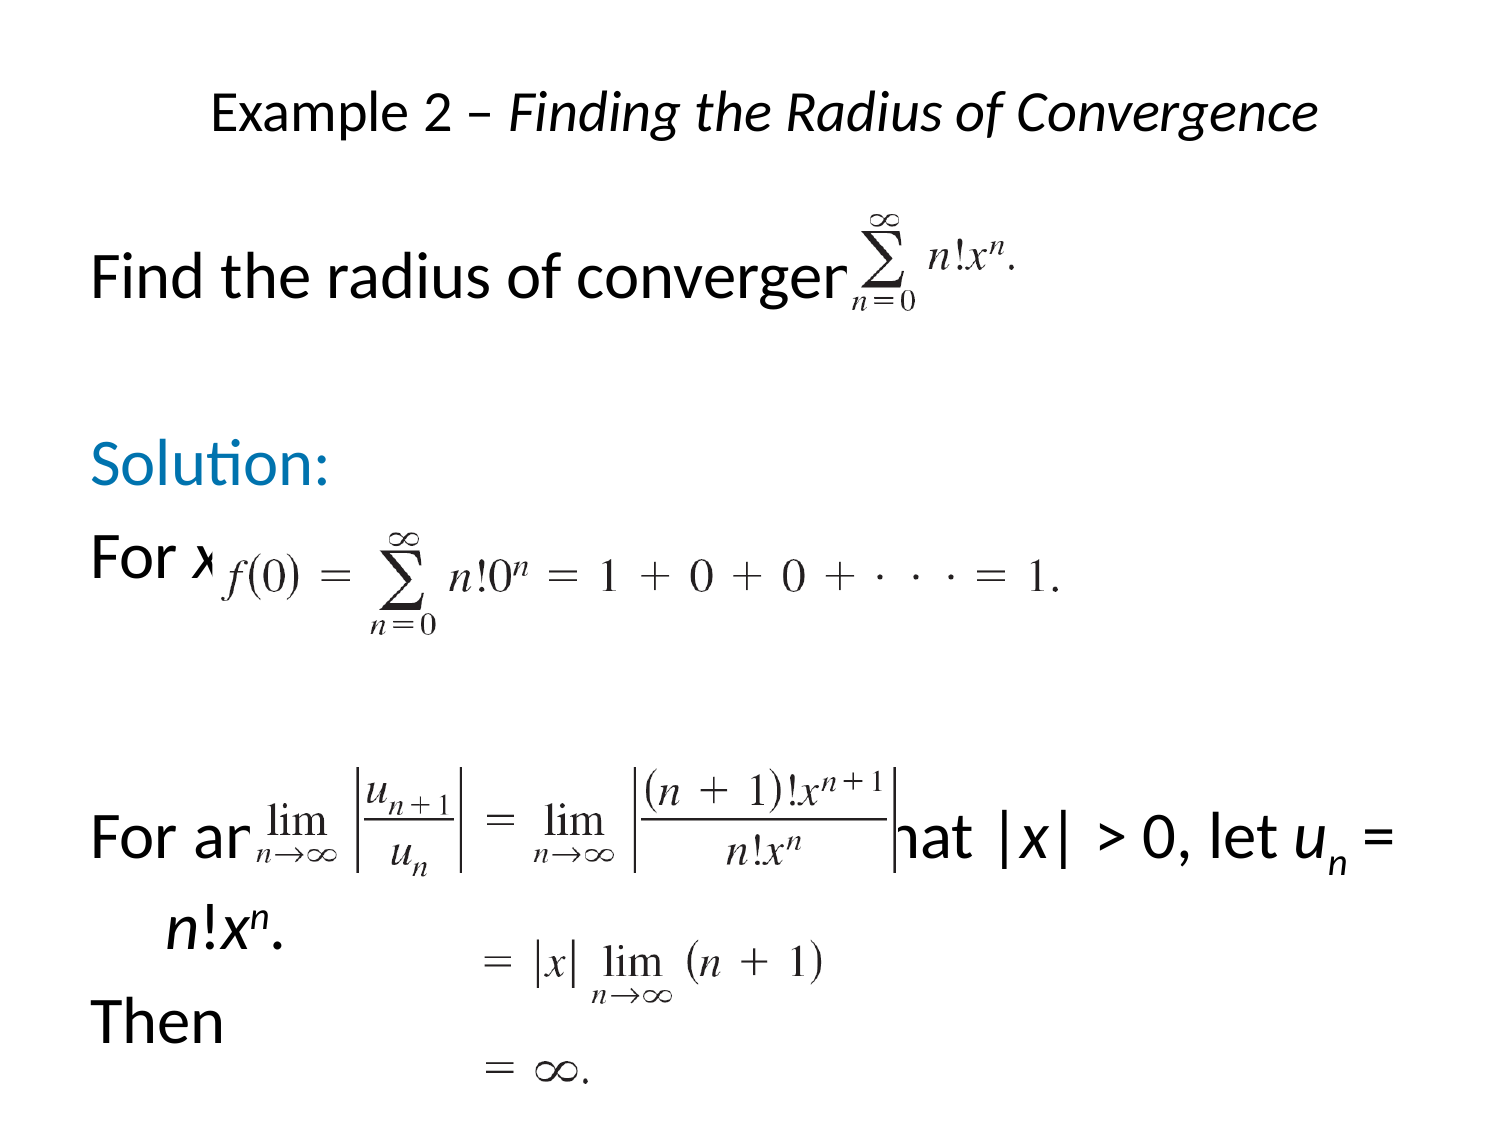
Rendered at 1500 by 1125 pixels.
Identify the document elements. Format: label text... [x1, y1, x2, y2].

picture [484, 928, 826, 1007]
picture [249, 762, 899, 879]
picture [212, 529, 1059, 637]
picture [480, 1055, 590, 1088]
title Example 2 – Finding the Radius of Convergence [89, 52, 1440, 165]
list Find the radius of convergence of Solution: For x = 0, you obtain For any fixed value of x such that |x| > 0, let un = n!xn. Then [75, 224, 1425, 1087]
picture [846, 211, 1015, 314]
